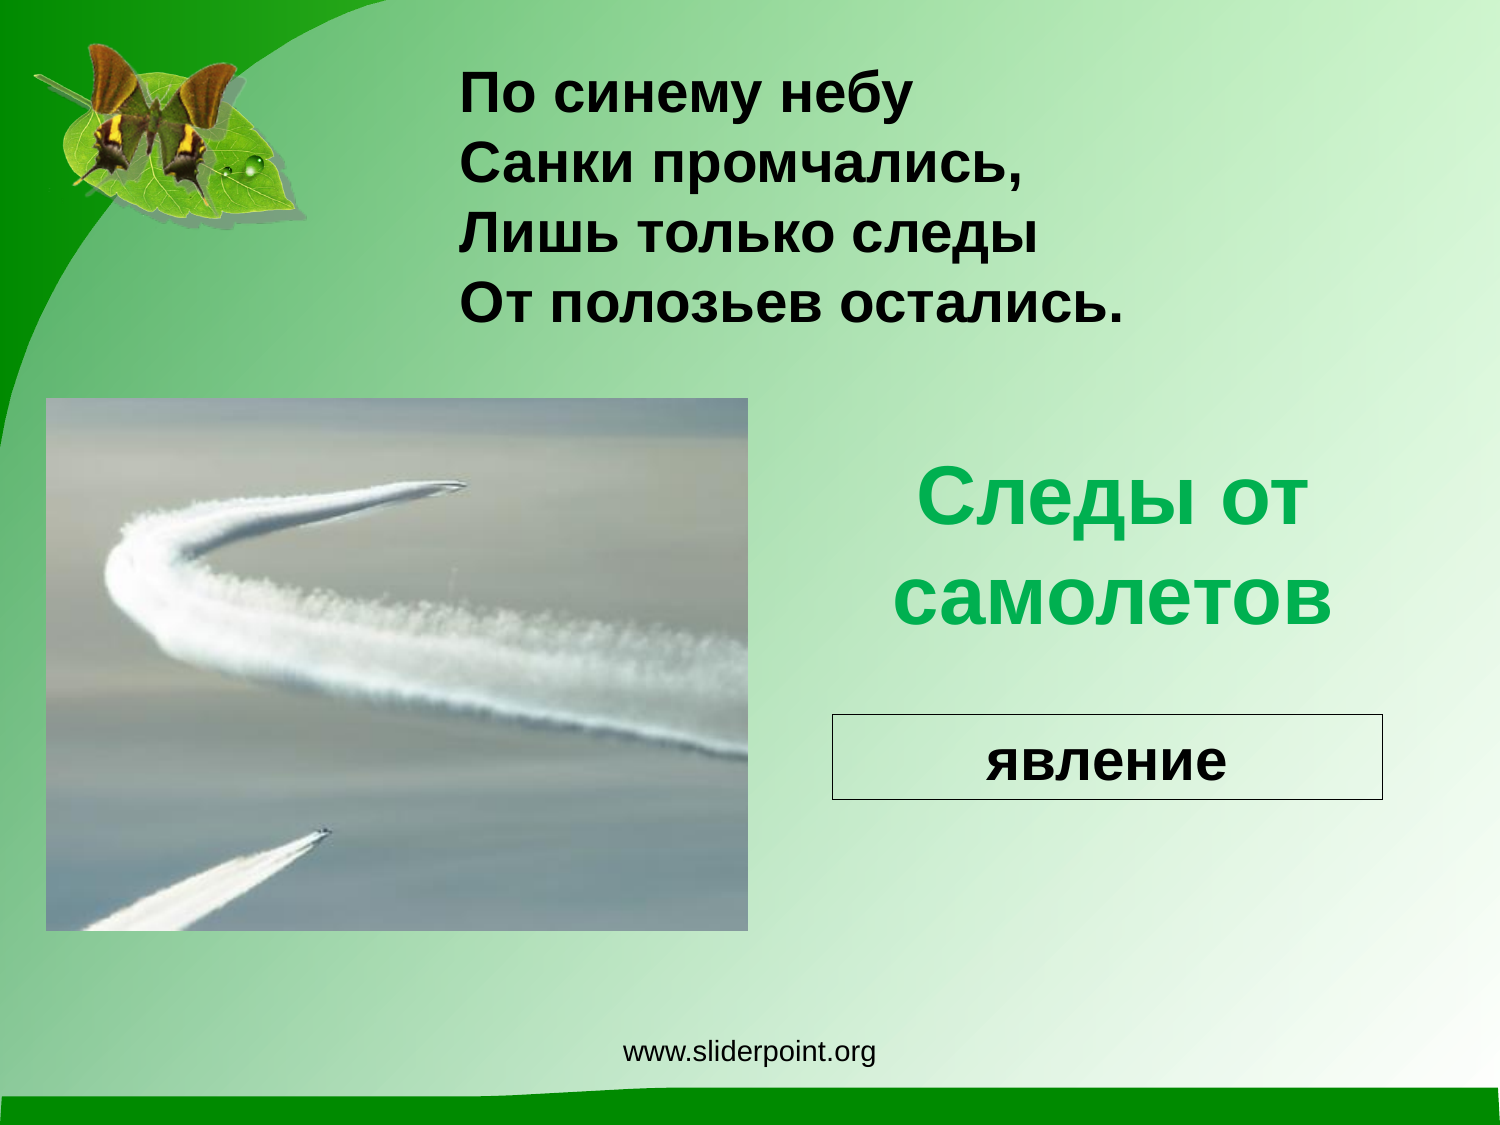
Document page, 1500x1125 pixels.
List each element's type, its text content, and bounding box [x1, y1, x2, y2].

picture [24, 37, 300, 229]
footer www.sliderpoint.org [512, 1024, 988, 1103]
text_box Следы от самолетов [820, 433, 1407, 649]
text_box По синему небу Санки промчались, Лишь только следы От полозьев остались. [445, 46, 1372, 342]
picture [46, 398, 748, 931]
text_box явление [832, 714, 1383, 800]
